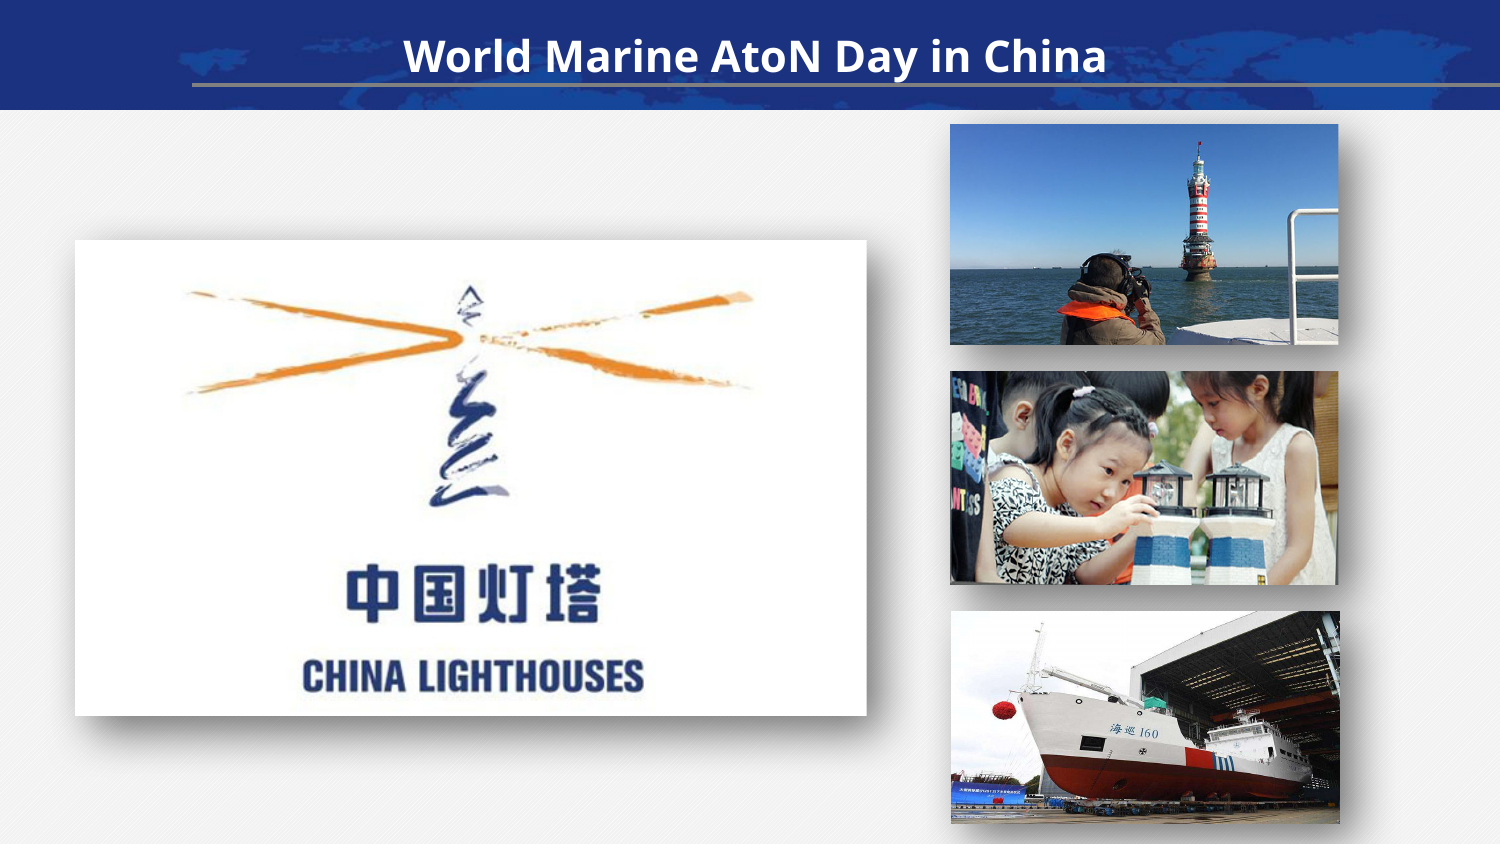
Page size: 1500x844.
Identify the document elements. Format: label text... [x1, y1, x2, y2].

picture [74, 240, 867, 716]
text_box World Marine AtoN Day in China [199, 21, 1300, 142]
picture [949, 371, 1339, 585]
picture [949, 123, 1339, 346]
picture [951, 611, 1341, 824]
picture [1300, 87, 1500, 110]
picture [0, 0, 1500, 110]
